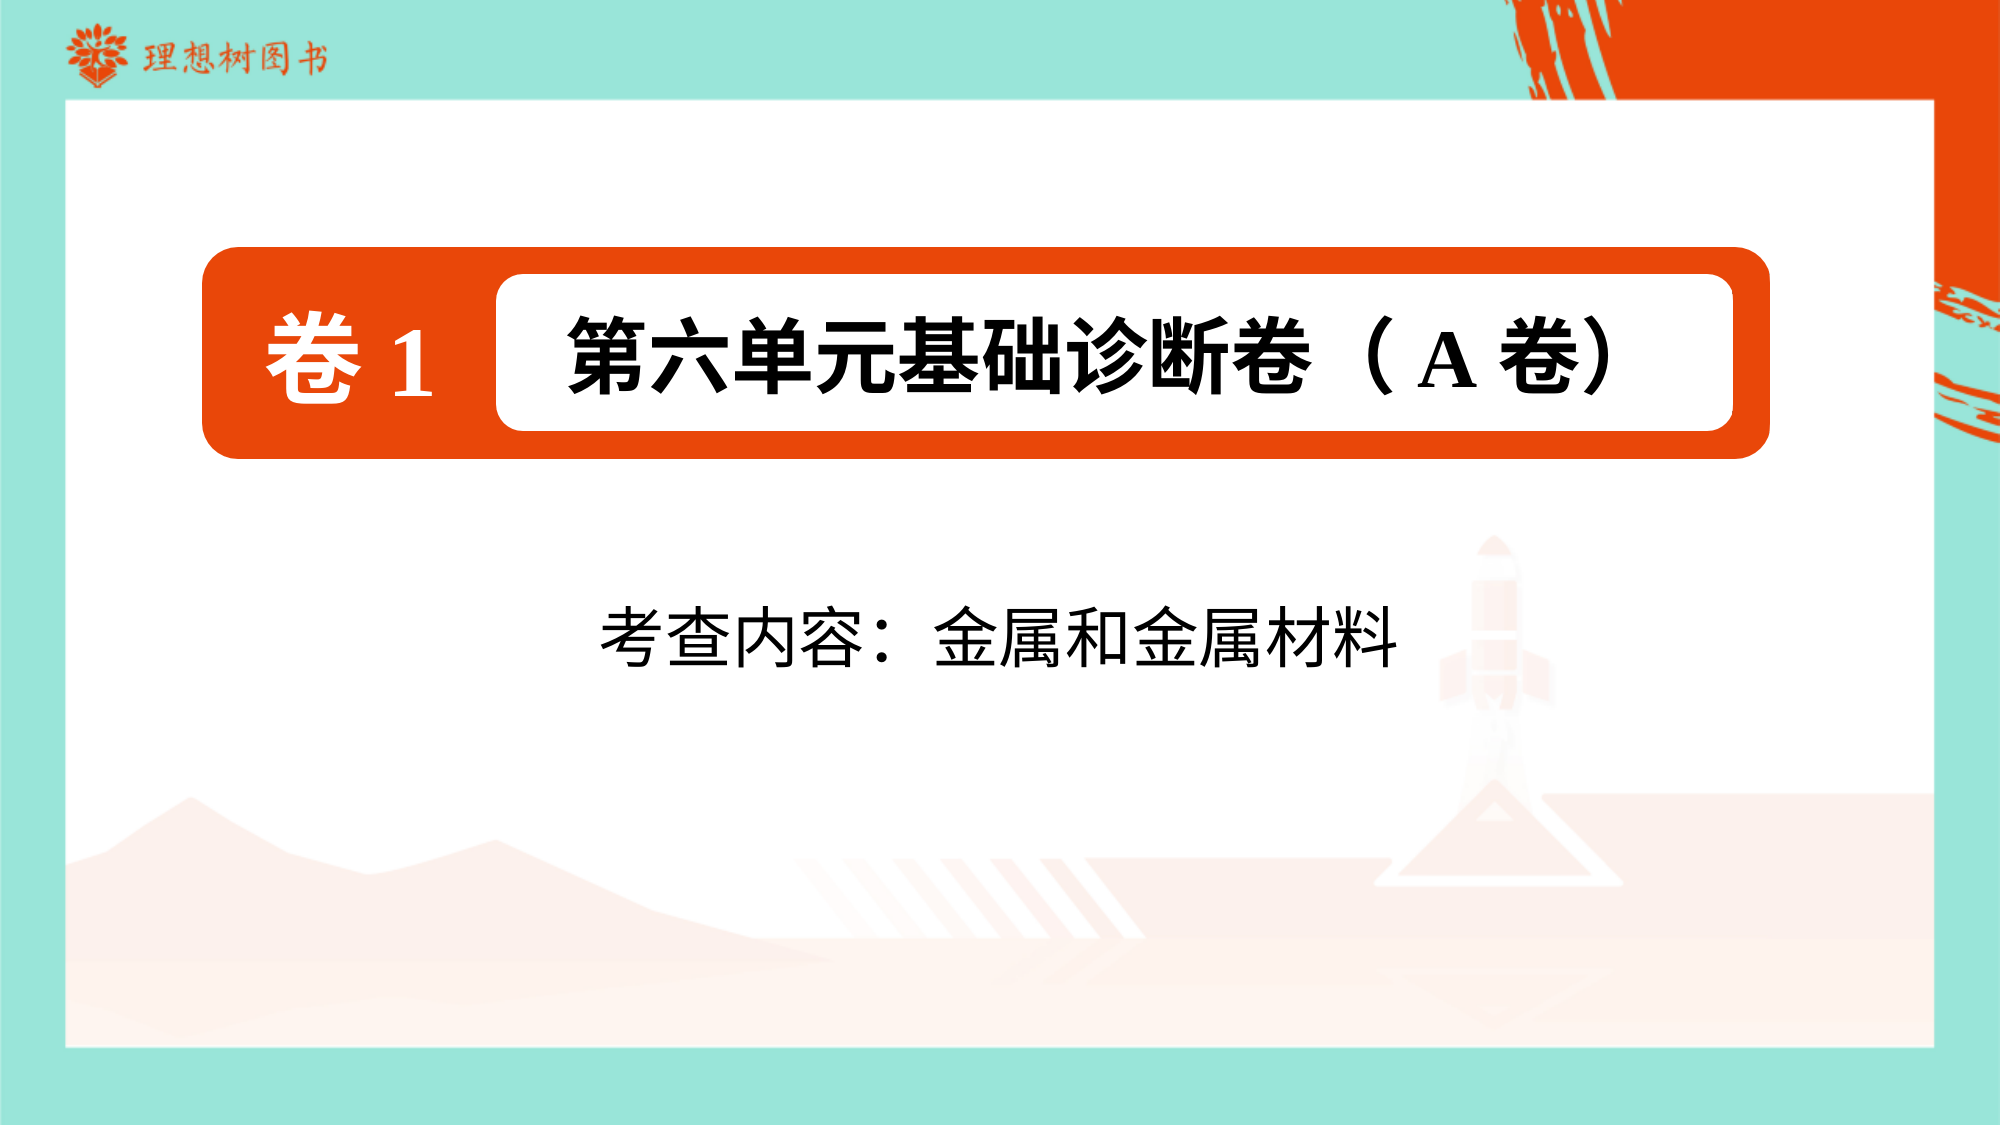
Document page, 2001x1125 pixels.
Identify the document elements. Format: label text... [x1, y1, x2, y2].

picture [0, 0, 2000, 1125]
text_box 第六单元基础诊断卷（A卷） [496, 274, 1733, 431]
text_box 卷1 [202, 253, 498, 455]
text_box 考查内容：金属和金属材料 [61, 536, 1937, 732]
